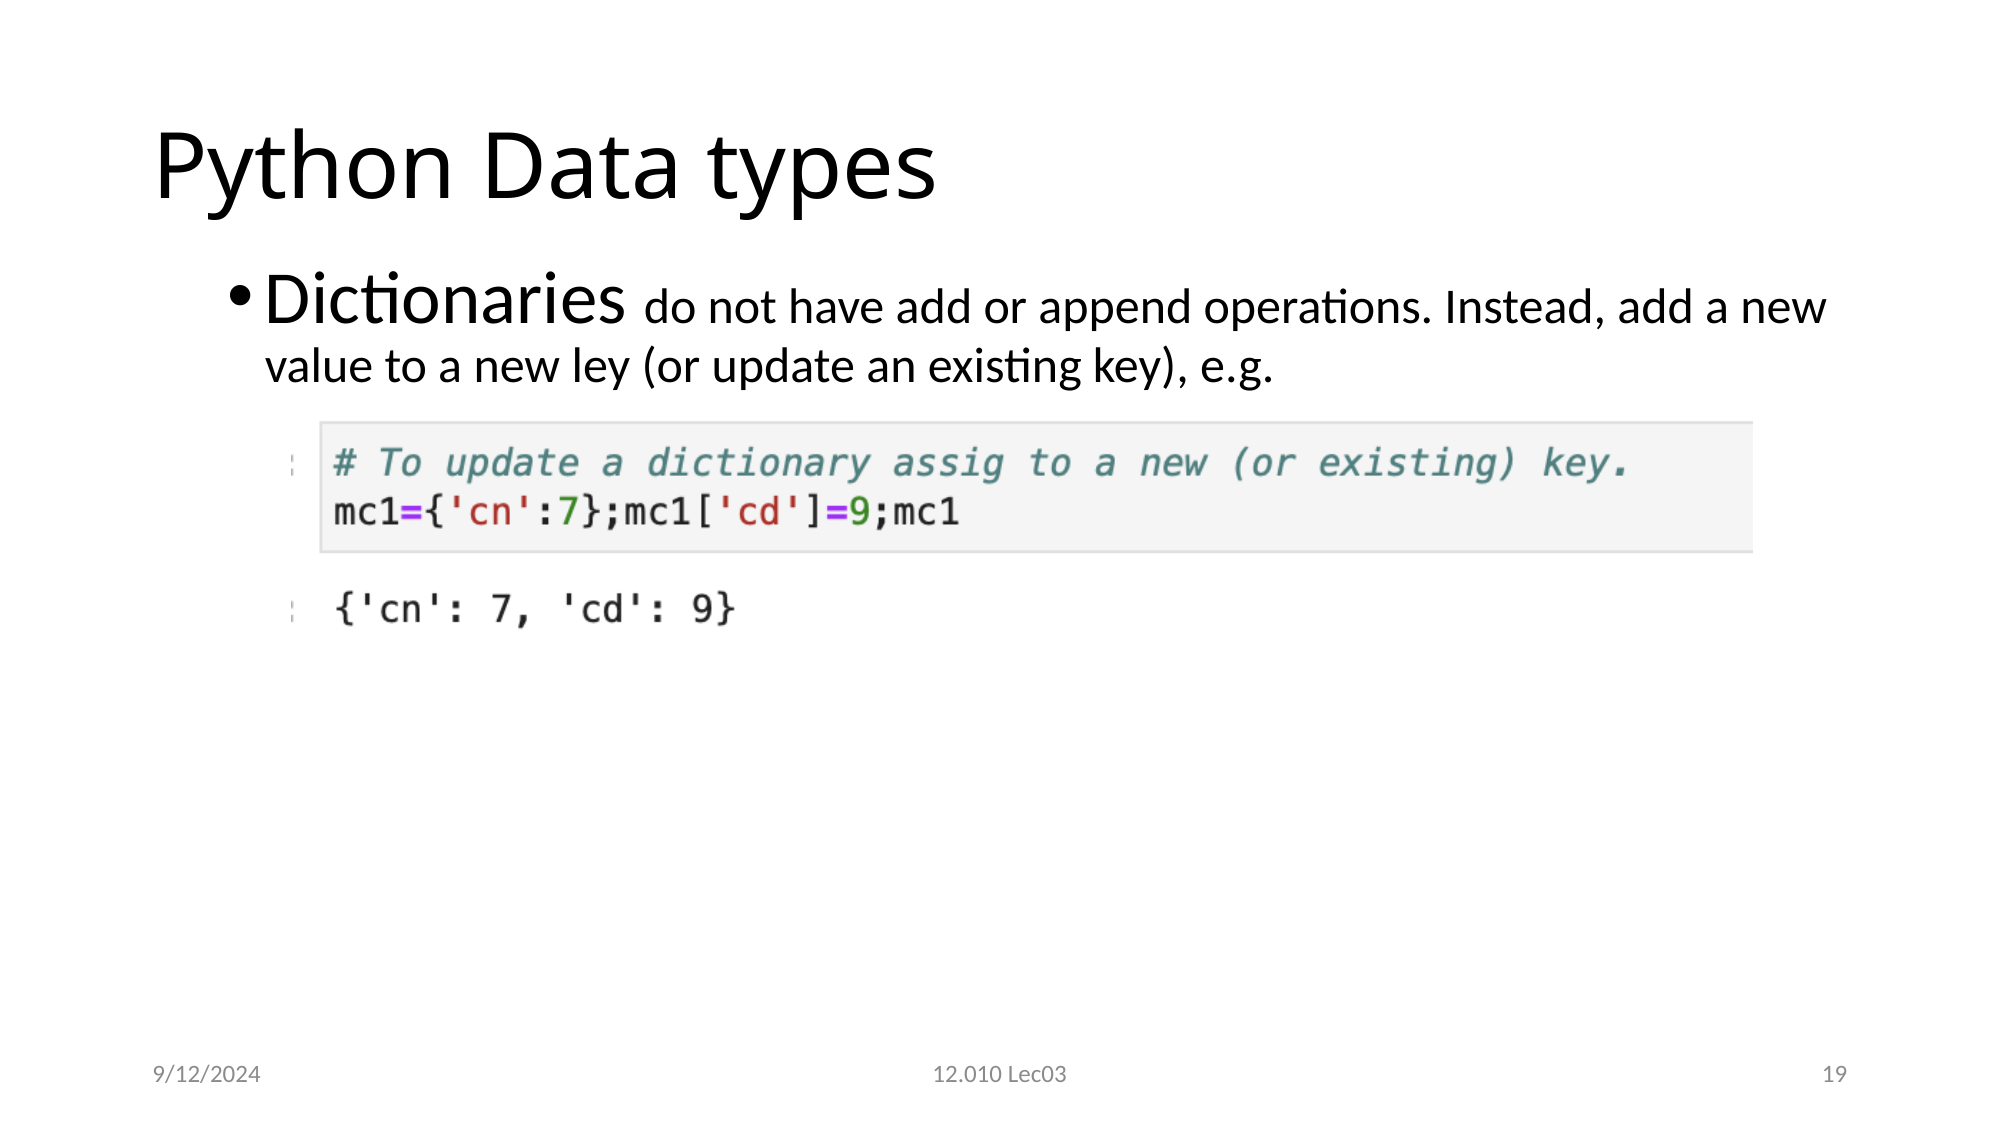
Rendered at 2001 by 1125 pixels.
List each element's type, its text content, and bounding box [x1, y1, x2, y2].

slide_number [137, 1042, 588, 1103]
title Python Data types [137, 59, 1863, 250]
picture [291, 407, 1753, 671]
list Dictionaries do not have add or append operations. Instead, add a new value to a new ley (or update an existing key), e.g. [137, 250, 1863, 965]
slide_number 19 [1412, 1042, 1863, 1103]
footer 12.010 Lec03 [662, 1042, 1338, 1103]
